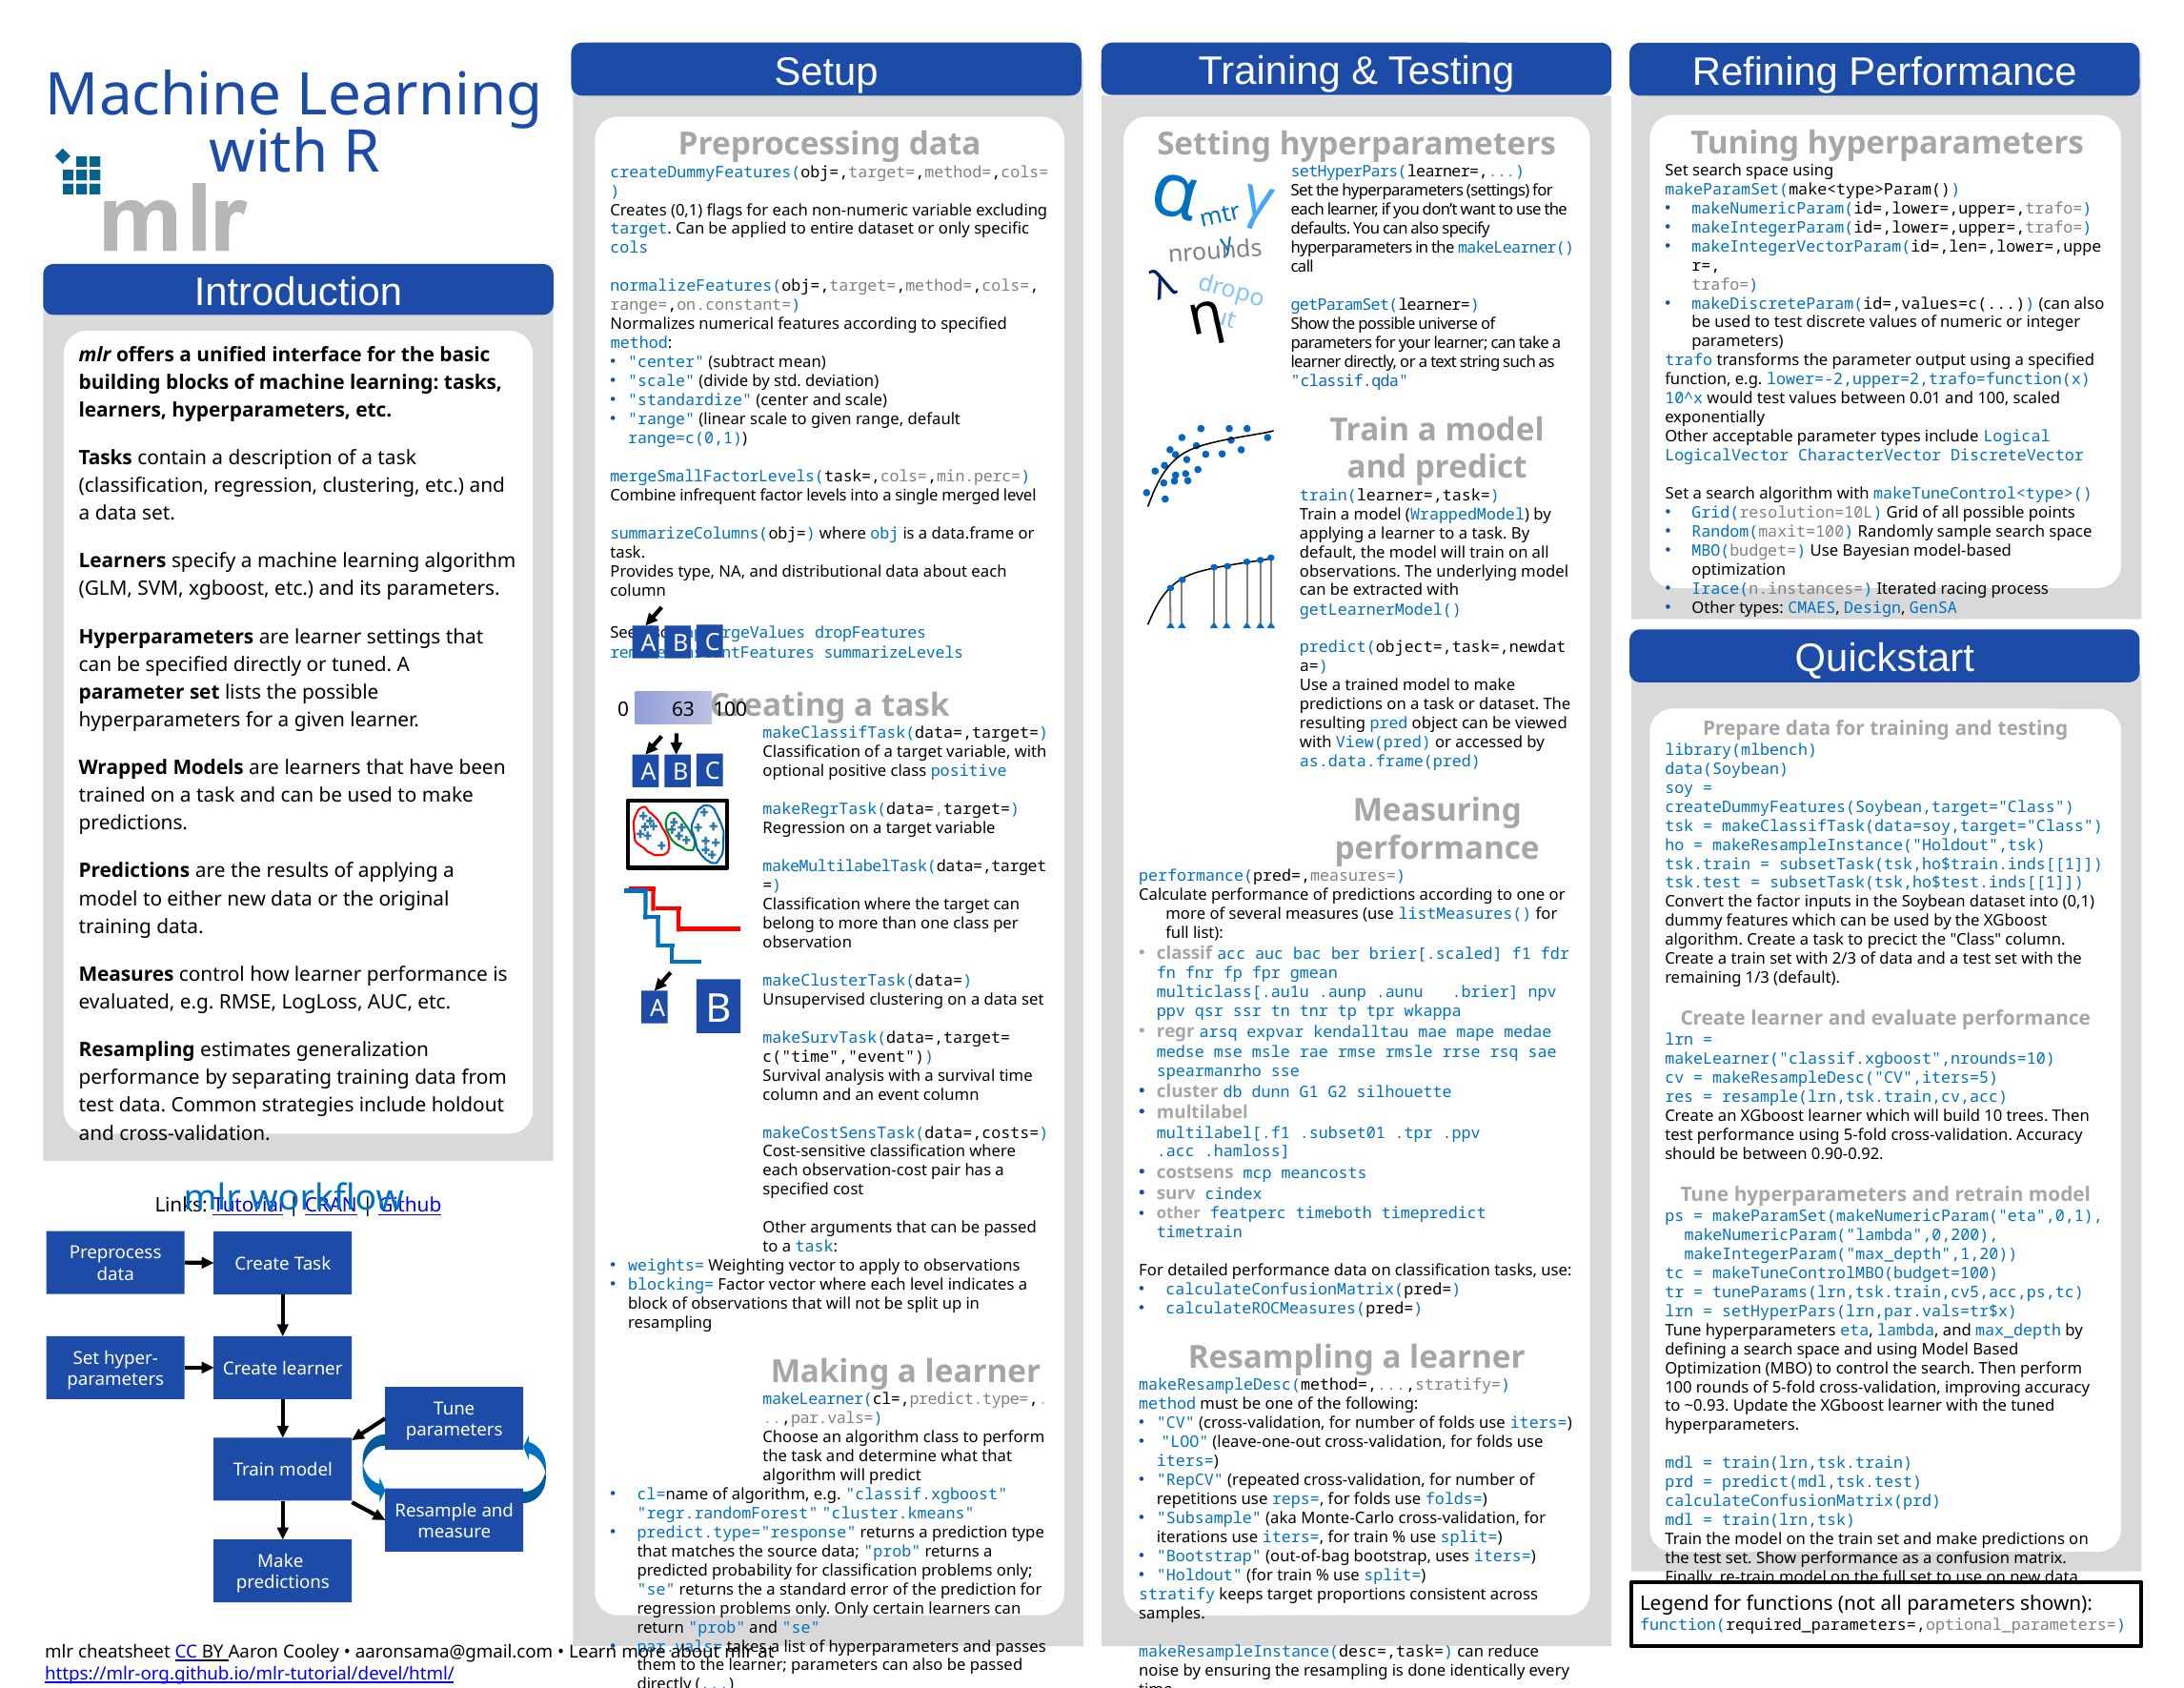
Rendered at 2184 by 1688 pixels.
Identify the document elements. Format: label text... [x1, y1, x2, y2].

text_box mlr offers a unified interface for the basic building blocks of machine learning: tasks, learners, hyperparameters, etc. Tasks contain a description of a task (classification, regression, clustering, etc.) and a data set. Learners specify a machine learning algorithm (GLM, SVM, xgboost, etc.) and its parameters. Hyperparameters are learner settings that can be specified directly or tuned. A parameter set lists the possible hyperparameters for a given learner. Wrapped Models are learners that have been trained on a task and can be used to make predictions. Predictions are the results of applying a model to either new data or the original training data. Measures control how learner performance is evaluated, e.g. RMSE, LogLoss, AUC, etc. Resampling estimates generalization performance by separating training data from test data. Common strategies include holdout and cross-validation. Links: Tutorial | CRAN | Github [63, 330, 534, 1134]
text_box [632, 606, 723, 659]
text_box mlr cheatsheet CC BY Aaron Cooley • aaronsama@gmail.com • Learn more about mlr at https://mlr-org.github.io/mlr-tutorial/devel/html/ [36, 1632, 1170, 1688]
picture [54, 148, 248, 287]
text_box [1101, 42, 1612, 1647]
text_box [632, 733, 723, 788]
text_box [1628, 42, 2142, 1572]
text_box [1133, 133, 1286, 353]
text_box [640, 972, 741, 1034]
text_box [43, 309, 554, 1161]
title Machine Learning with R [42, 42, 547, 212]
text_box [571, 42, 1084, 1647]
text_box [627, 800, 728, 868]
text_box Introduction [43, 263, 554, 315]
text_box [46, 1230, 547, 1603]
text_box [623, 885, 741, 965]
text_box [608, 686, 758, 729]
text_box mlr workflow [46, 1165, 541, 1226]
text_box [1143, 424, 1274, 507]
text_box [1147, 554, 1276, 629]
text_box Legend for functions (not all parameters shown): function(required_parameters=,optional_parameters=) [1629, 1580, 2143, 1648]
